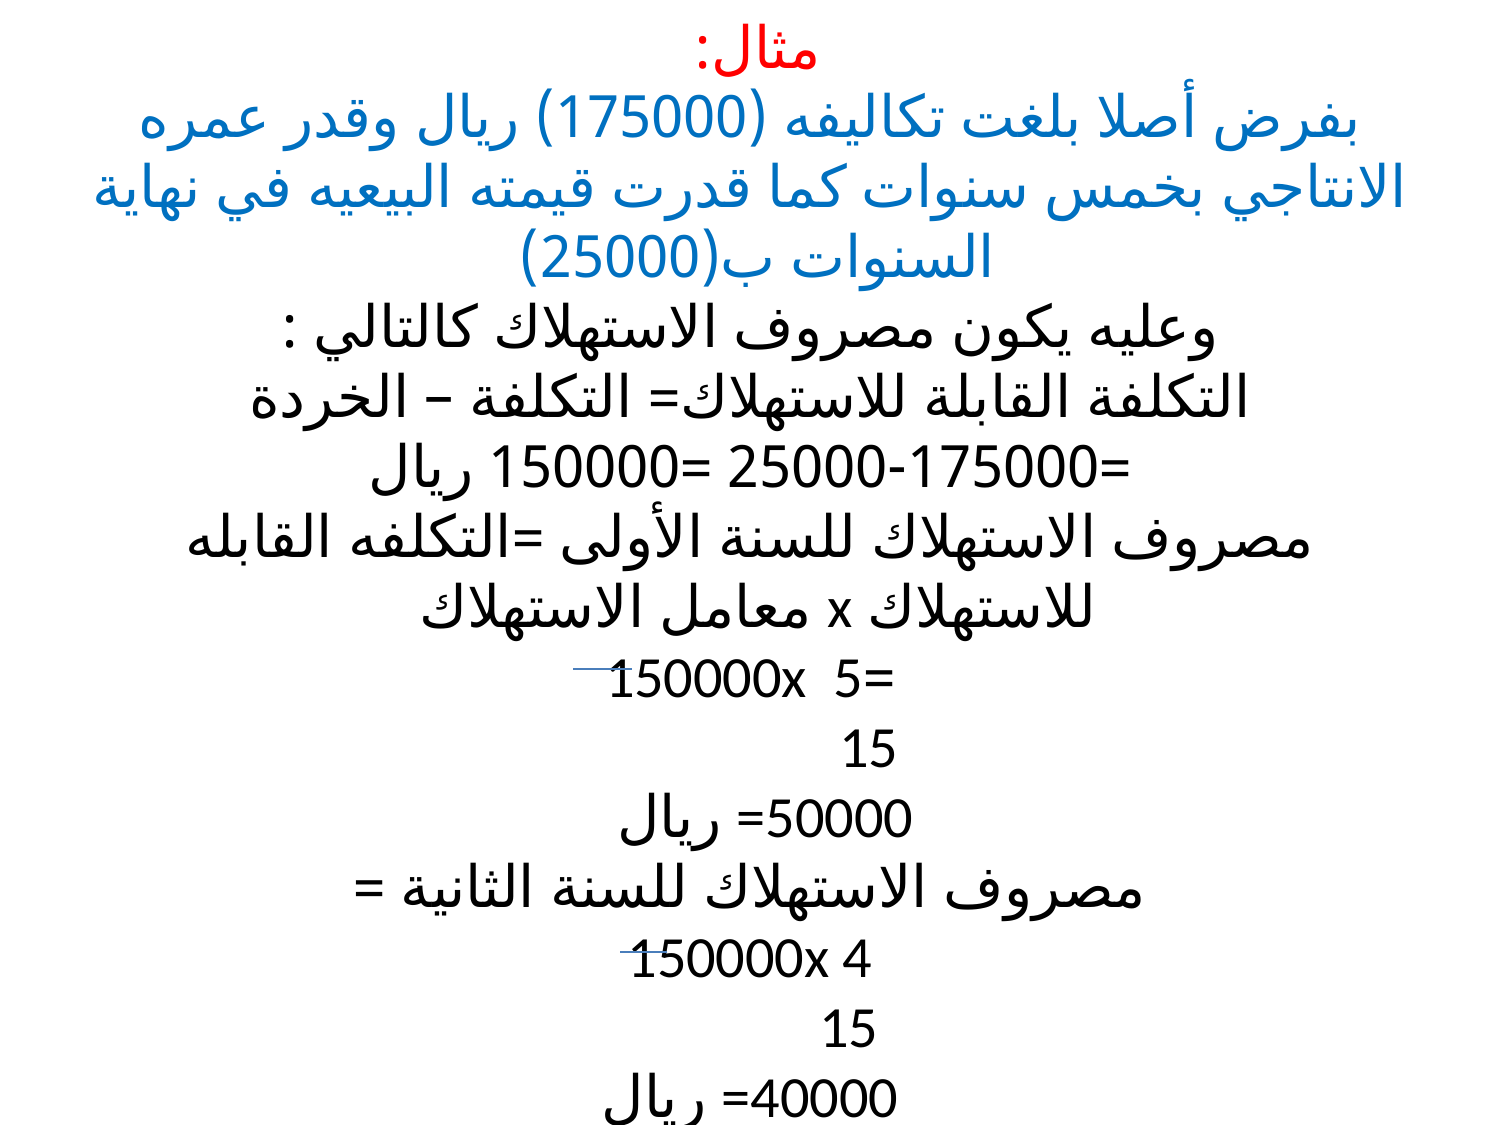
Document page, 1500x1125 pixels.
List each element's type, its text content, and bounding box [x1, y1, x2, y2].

title مثال: بفرض أصلا بلغت تكاليفه (175000) ريال وقدر عمره الانتاجي بخمس سنوات كما قدرت قيمته البيعيه في نهاية السنوات ب(25000) وعليه يكون مصروف الاستهلاك كالتالي : التكلفة القابلة للاستهلاك= التكلفة – الخردة =175000-25000 =150000 ريال مصروف الاستهلاك للسنة الأولى =التكلفه القابله للاستهلاك x معامل الاستهلاك =150000x 5 15 =50000 ريال مصروف الاستهلاك للسنة الثانية = 150000x 4 15 =40000 ريال [75, 45, 1425, 1094]
